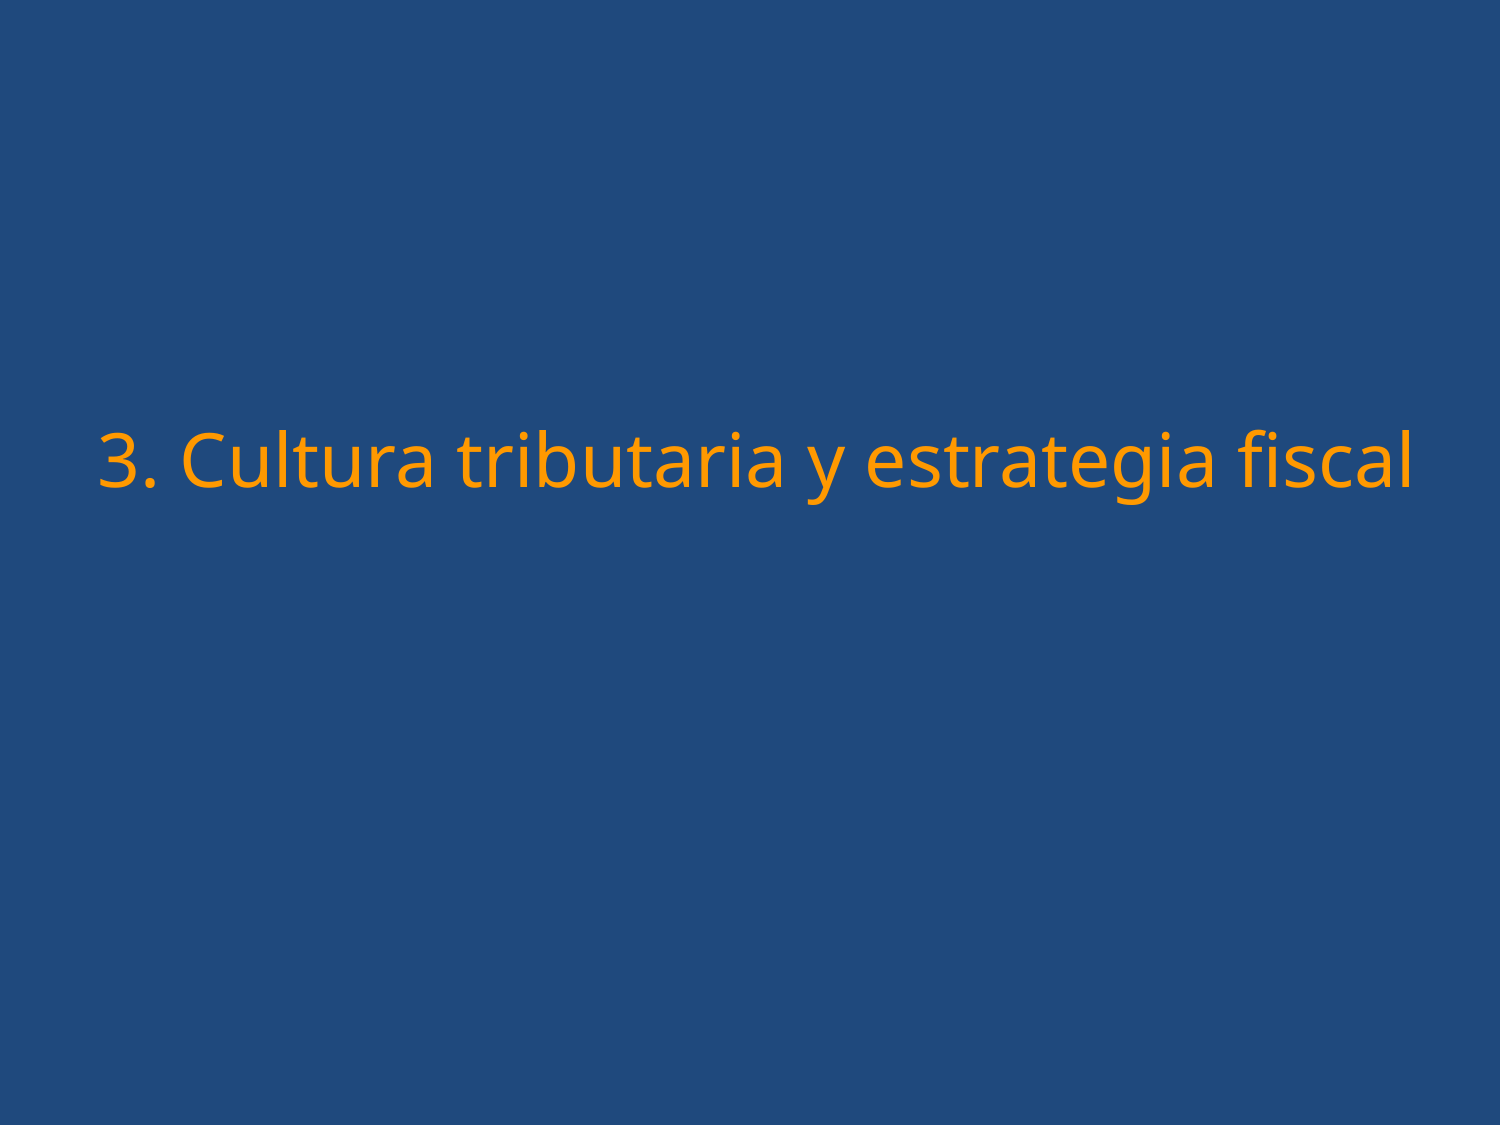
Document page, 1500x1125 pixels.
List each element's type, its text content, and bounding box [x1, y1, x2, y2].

title 3. Cultura tributaria y estrategia fiscal [82, 363, 1432, 551]
